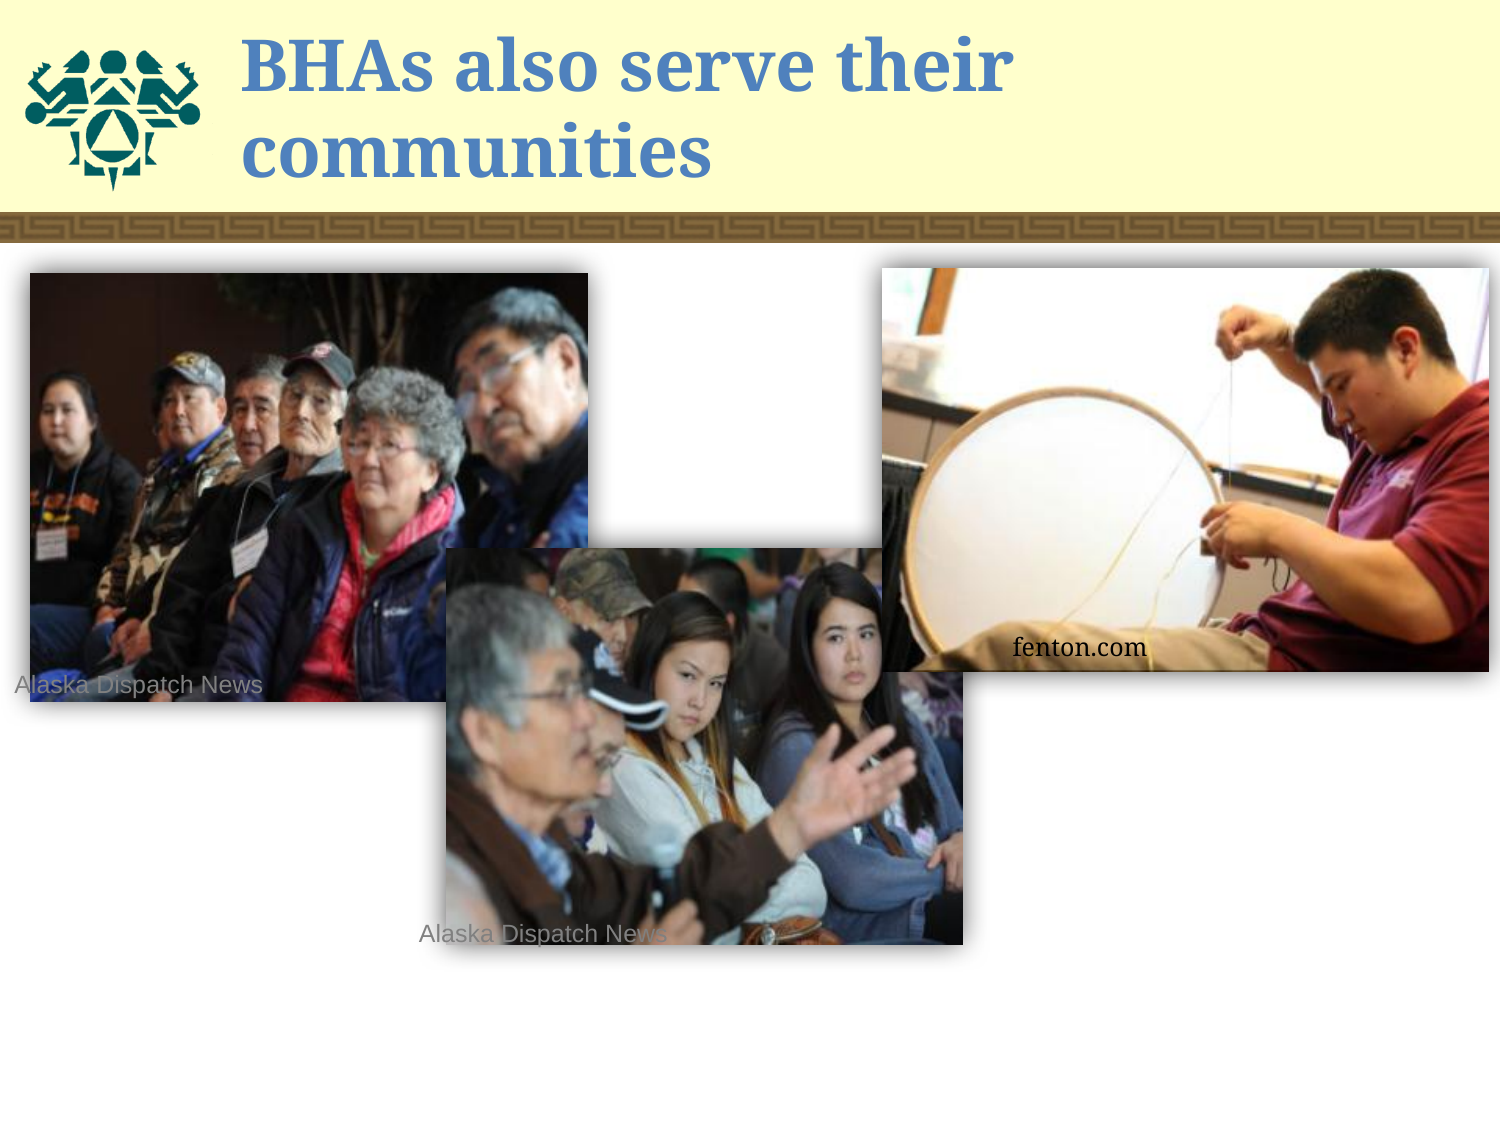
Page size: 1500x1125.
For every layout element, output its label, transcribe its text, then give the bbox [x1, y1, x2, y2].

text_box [24, 273, 588, 702]
picture [0, 212, 1500, 243]
picture [12, 37, 213, 206]
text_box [437, 548, 963, 946]
title BHAs also serve their communities [224, 12, 1426, 201]
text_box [881, 267, 1489, 673]
